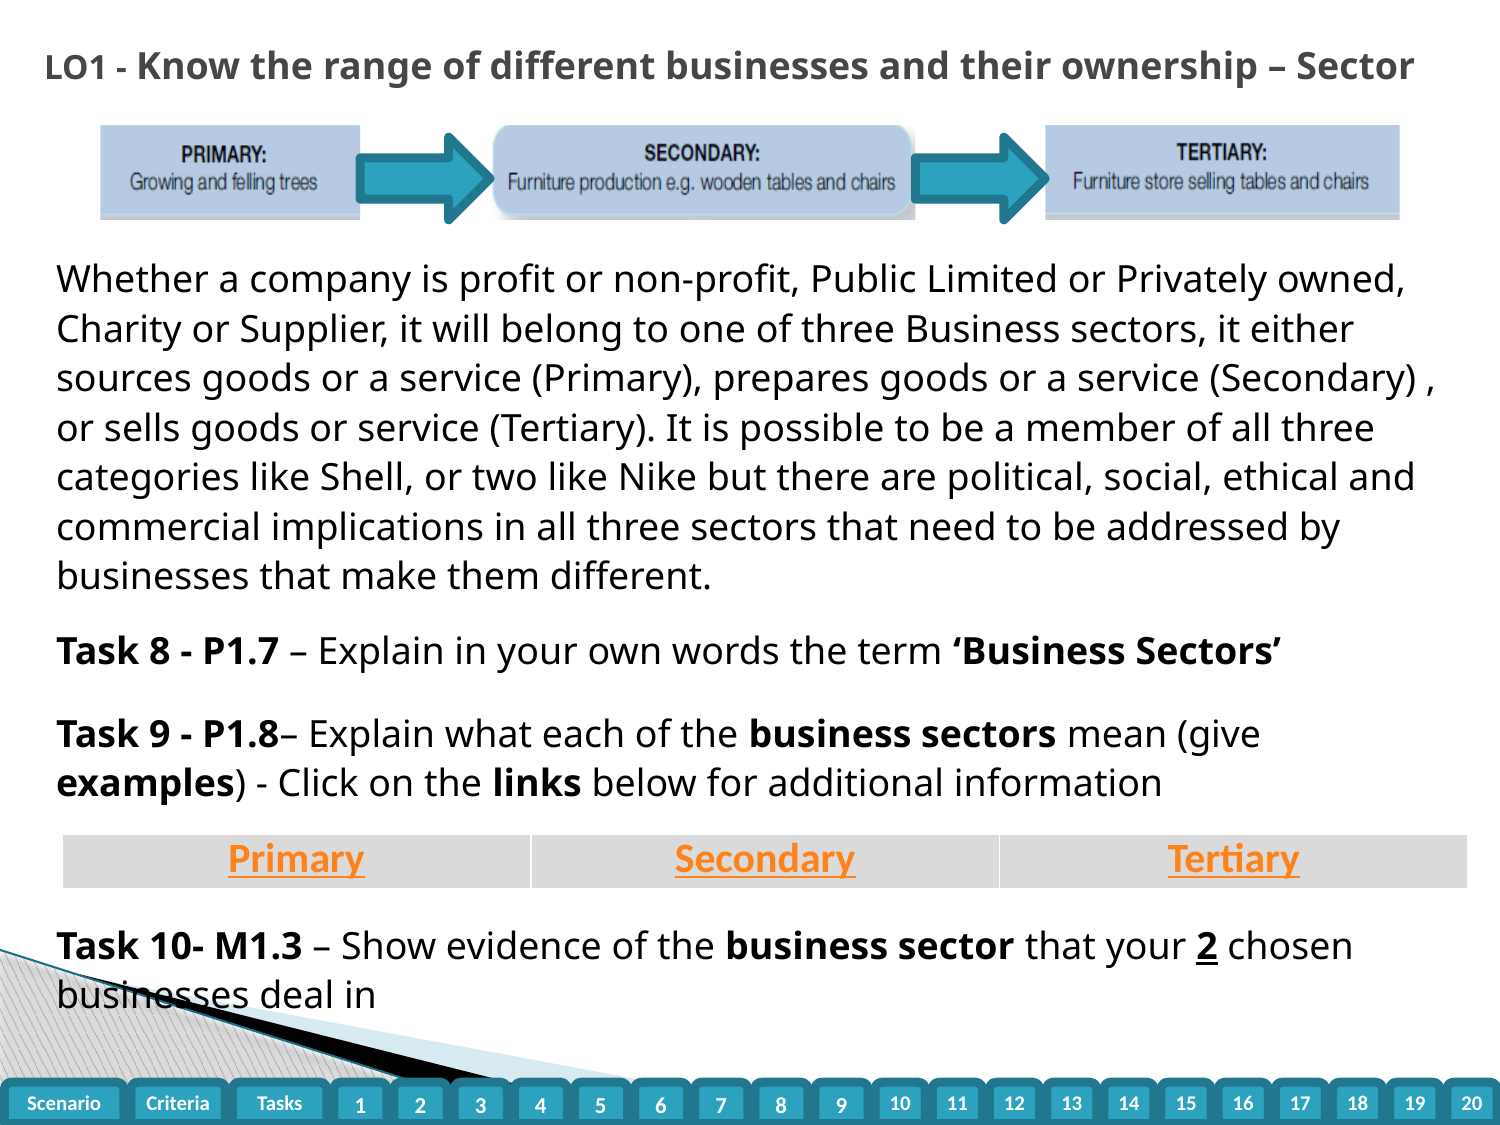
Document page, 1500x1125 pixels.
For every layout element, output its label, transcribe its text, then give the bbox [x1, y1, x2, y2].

table_header Primary [63, 835, 530, 888]
list Whether a company is profit or non-profit, Public Limited or Privately owned, Charity or Supplier, it will belong to one of three Business sectors, it either sources goods or a service (Primary), prepares goods or a service (Secondary) , or sells goods or service (Tertiary). It is possible to be a member of all three categories like Shell, or two like Nike but there are political, social, ethical and commercial implications in all three sectors that need to be addressed by businesses that make them different. Task 8 - P1.7 – Explain in your own words the term ‘Business Sectors’ Task 9 - P1.8– Explain what each of the business sectors mean (give examples) - Click on the links below for additional information Task 10- M1.3 – Show evidence of the business sector that your 2 chosen businesses deal in [41, 243, 1471, 1071]
text_box LO1 - Know the range of different businesses and their ownership – Sector [29, 27, 1463, 102]
table_header Secondary [532, 835, 999, 888]
table_header Tertiary [1000, 835, 1467, 888]
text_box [100, 125, 1400, 221]
